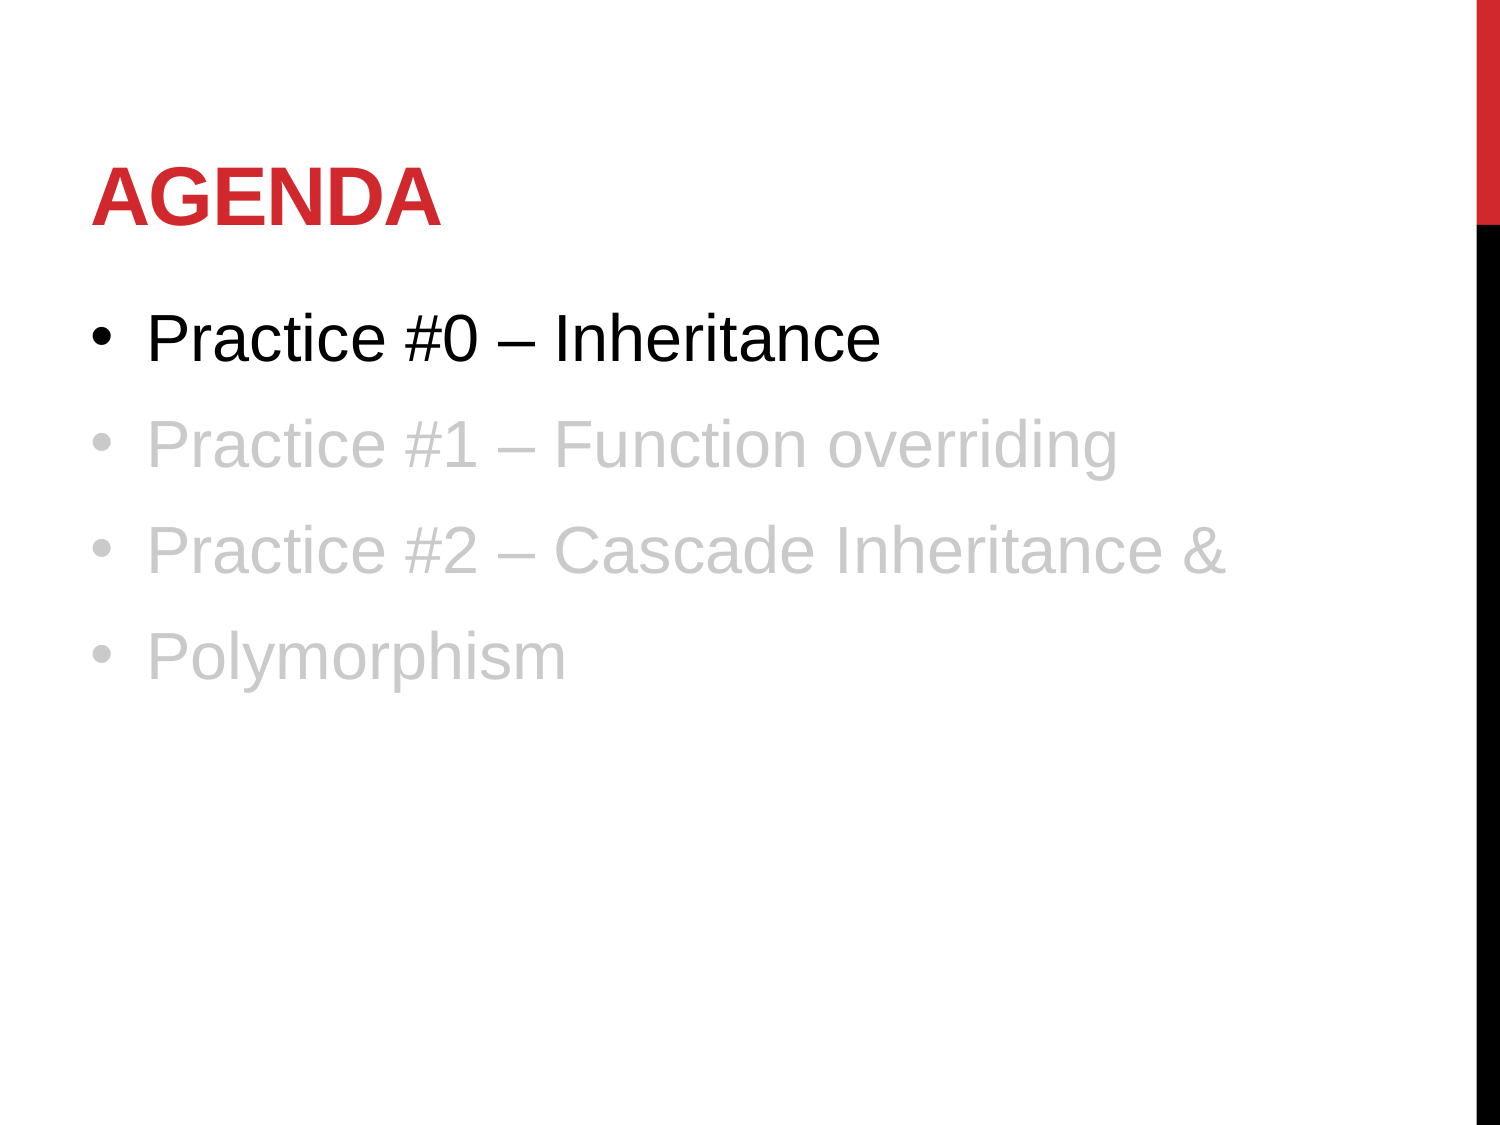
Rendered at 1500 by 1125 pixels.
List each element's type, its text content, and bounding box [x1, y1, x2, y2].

title Agenda [75, 25, 1025, 250]
list Practice #0 – Inheritance Practice #1 – Function overriding Practice #2 – Cascade Inheritance & Polymorphism [75, 287, 1325, 1005]
